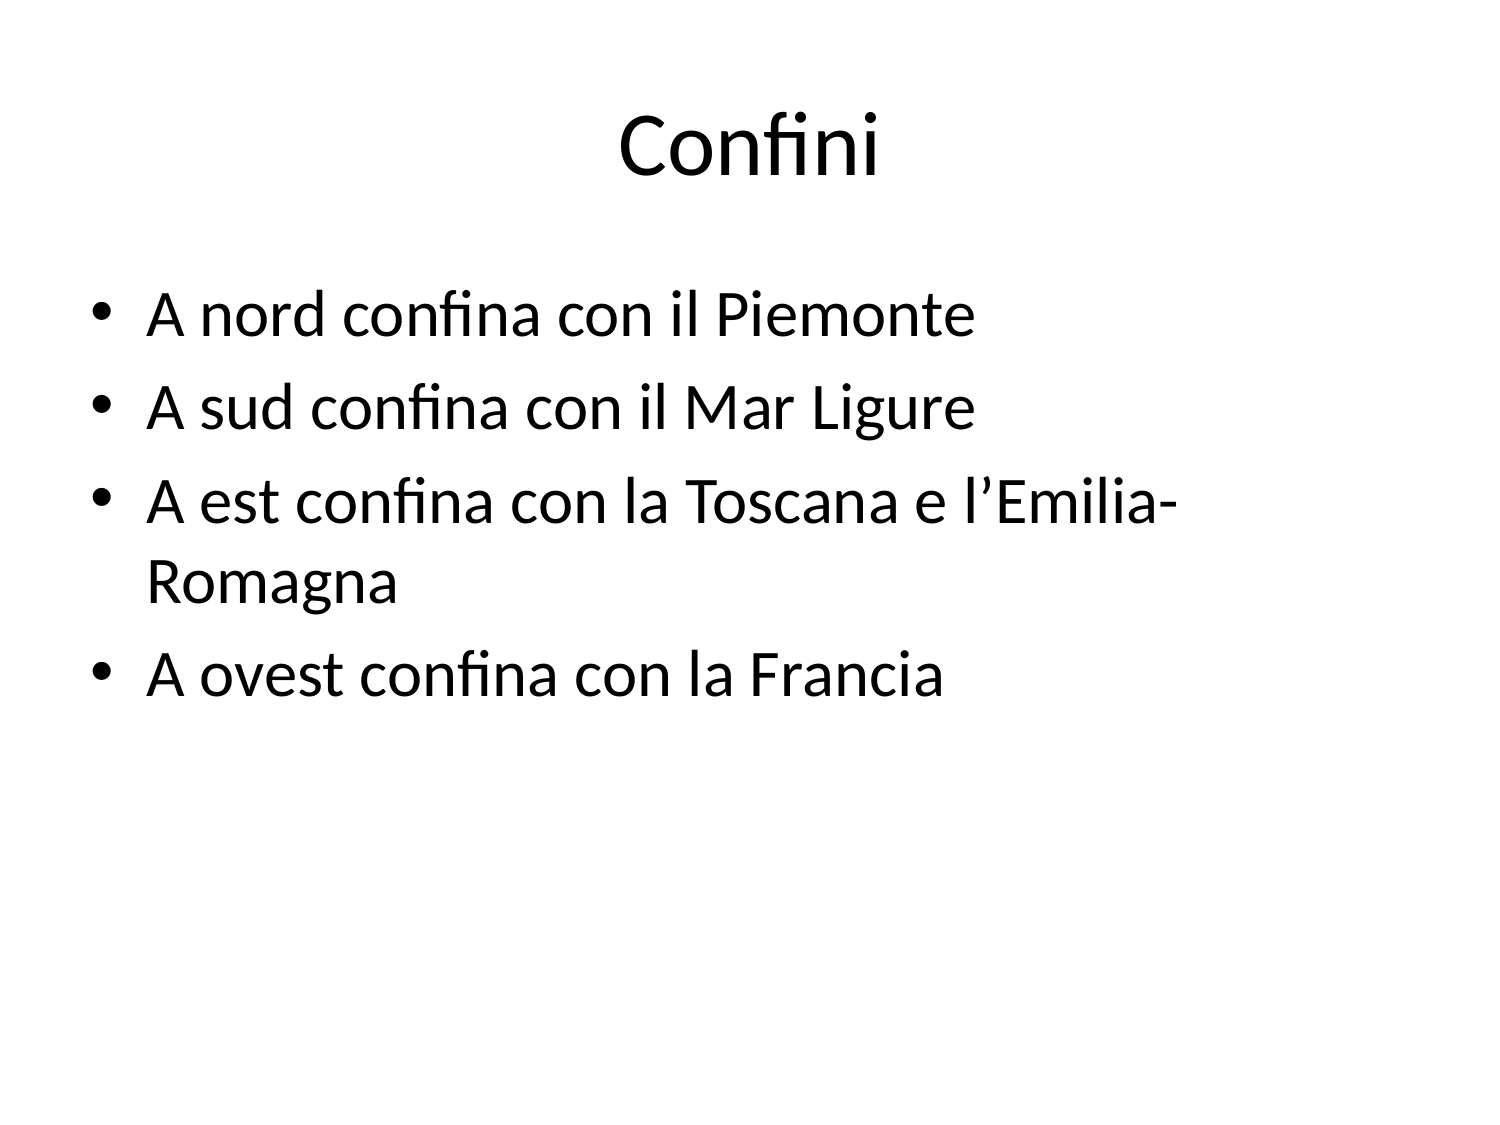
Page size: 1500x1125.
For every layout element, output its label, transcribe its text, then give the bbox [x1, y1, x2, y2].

list A nord confina con il Piemonte A sud confina con il Mar Ligure A est confina con la Toscana e l’Emilia-Romagna A ovest confina con la Francia [75, 262, 1425, 1005]
title Confini [75, 45, 1425, 233]
